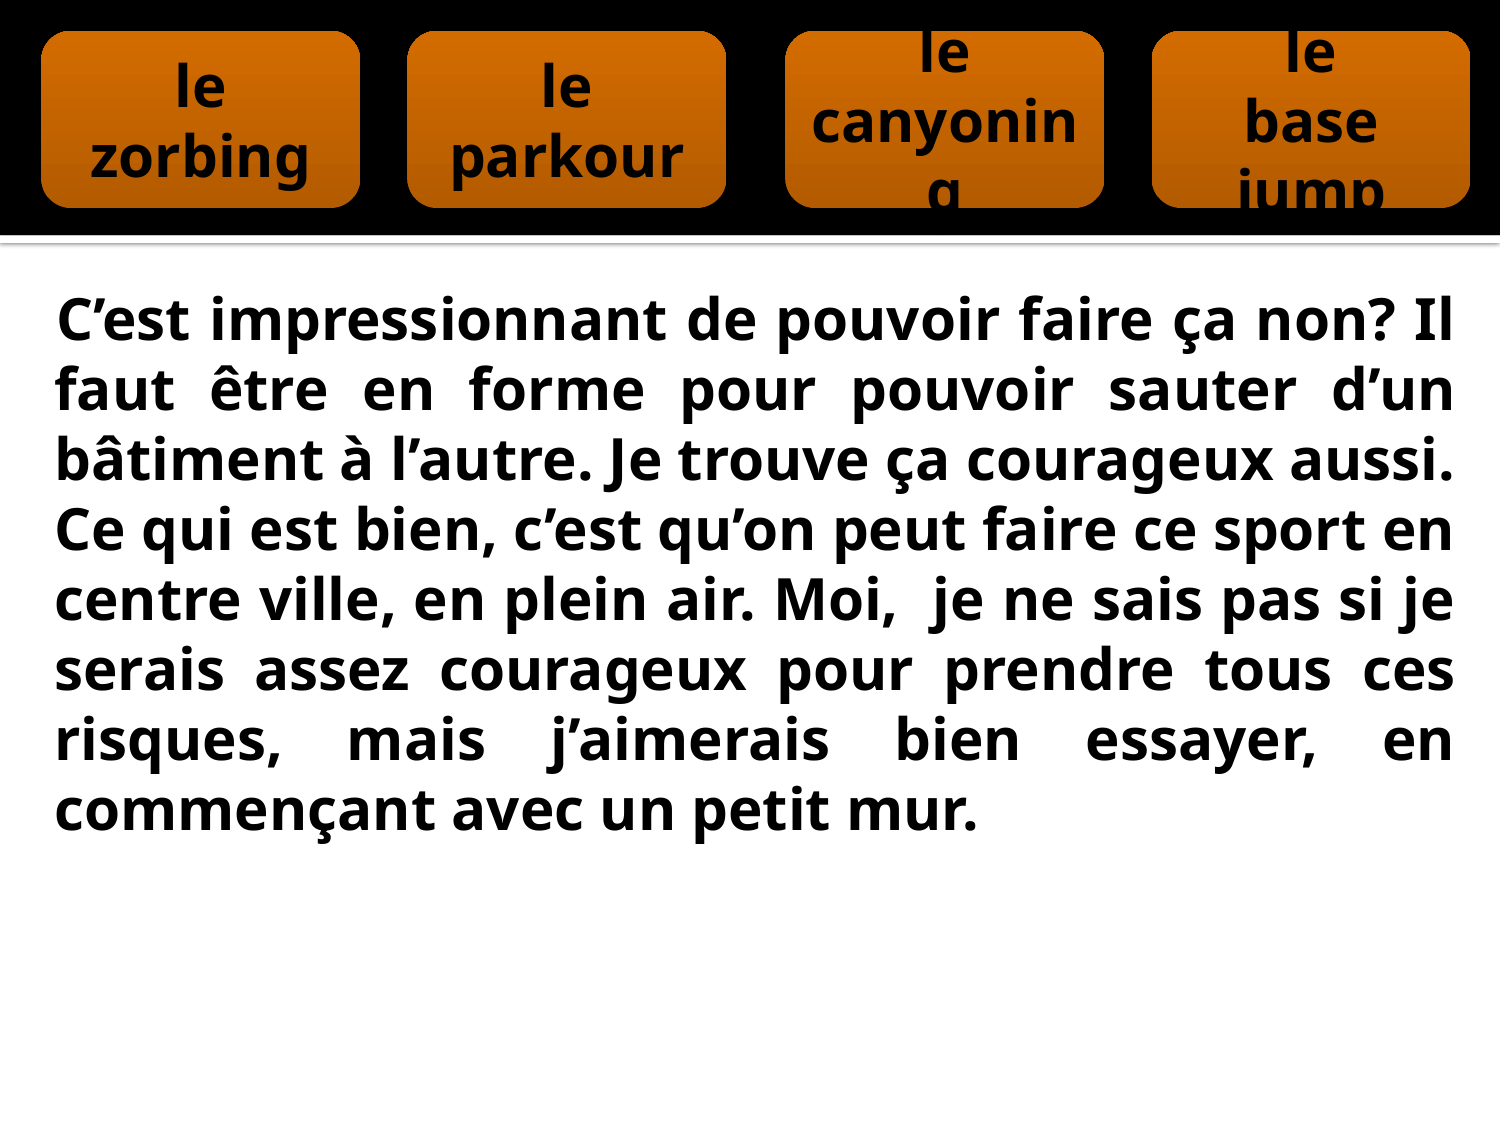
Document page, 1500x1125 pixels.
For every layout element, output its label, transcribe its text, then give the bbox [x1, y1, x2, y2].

text_box le zorbing [41, 30, 361, 209]
text_box le canyoning [785, 30, 1105, 209]
text_box le base jump [1151, 30, 1471, 209]
list C’est impressionnant de pouvoir faire ça non? Il faut être en forme pour pouvoir sauter d’un bâtiment à l’autre. Je trouve ça courageux aussi. Ce qui est bien, c’est qu’on peut faire ce sport en centre ville, en plein air. Moi, je ne sais pas si je serais assez courageux pour prendre tous ces risques, mais j’aimerais bien essayer, en commençant avec un petit mur. [29, 266, 1471, 1095]
text_box le parkour [407, 30, 727, 209]
